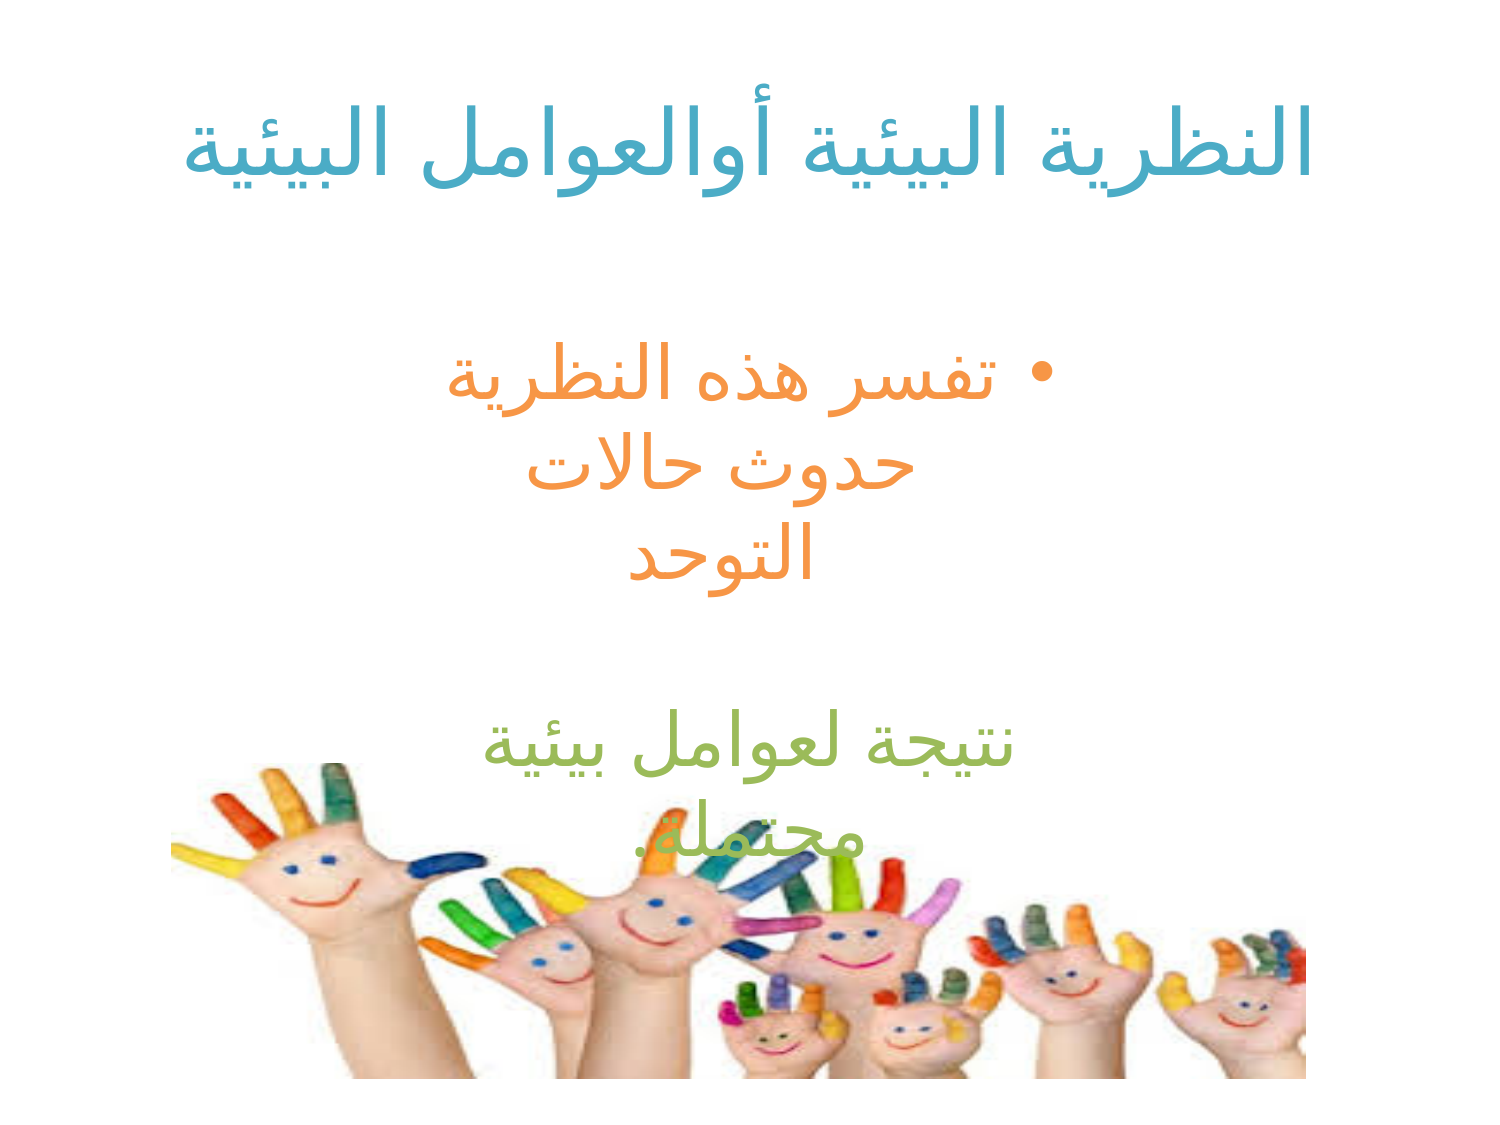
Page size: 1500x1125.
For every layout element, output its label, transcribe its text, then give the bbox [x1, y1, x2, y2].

list تفسر هذه النظرية حدوث حالات التوحد نتيجة لعوامل بيئية محتملة. [418, 232, 1082, 740]
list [170, 762, 1306, 1079]
title النظرية البيئية أوالعوامل البيئية [75, 45, 1425, 233]
